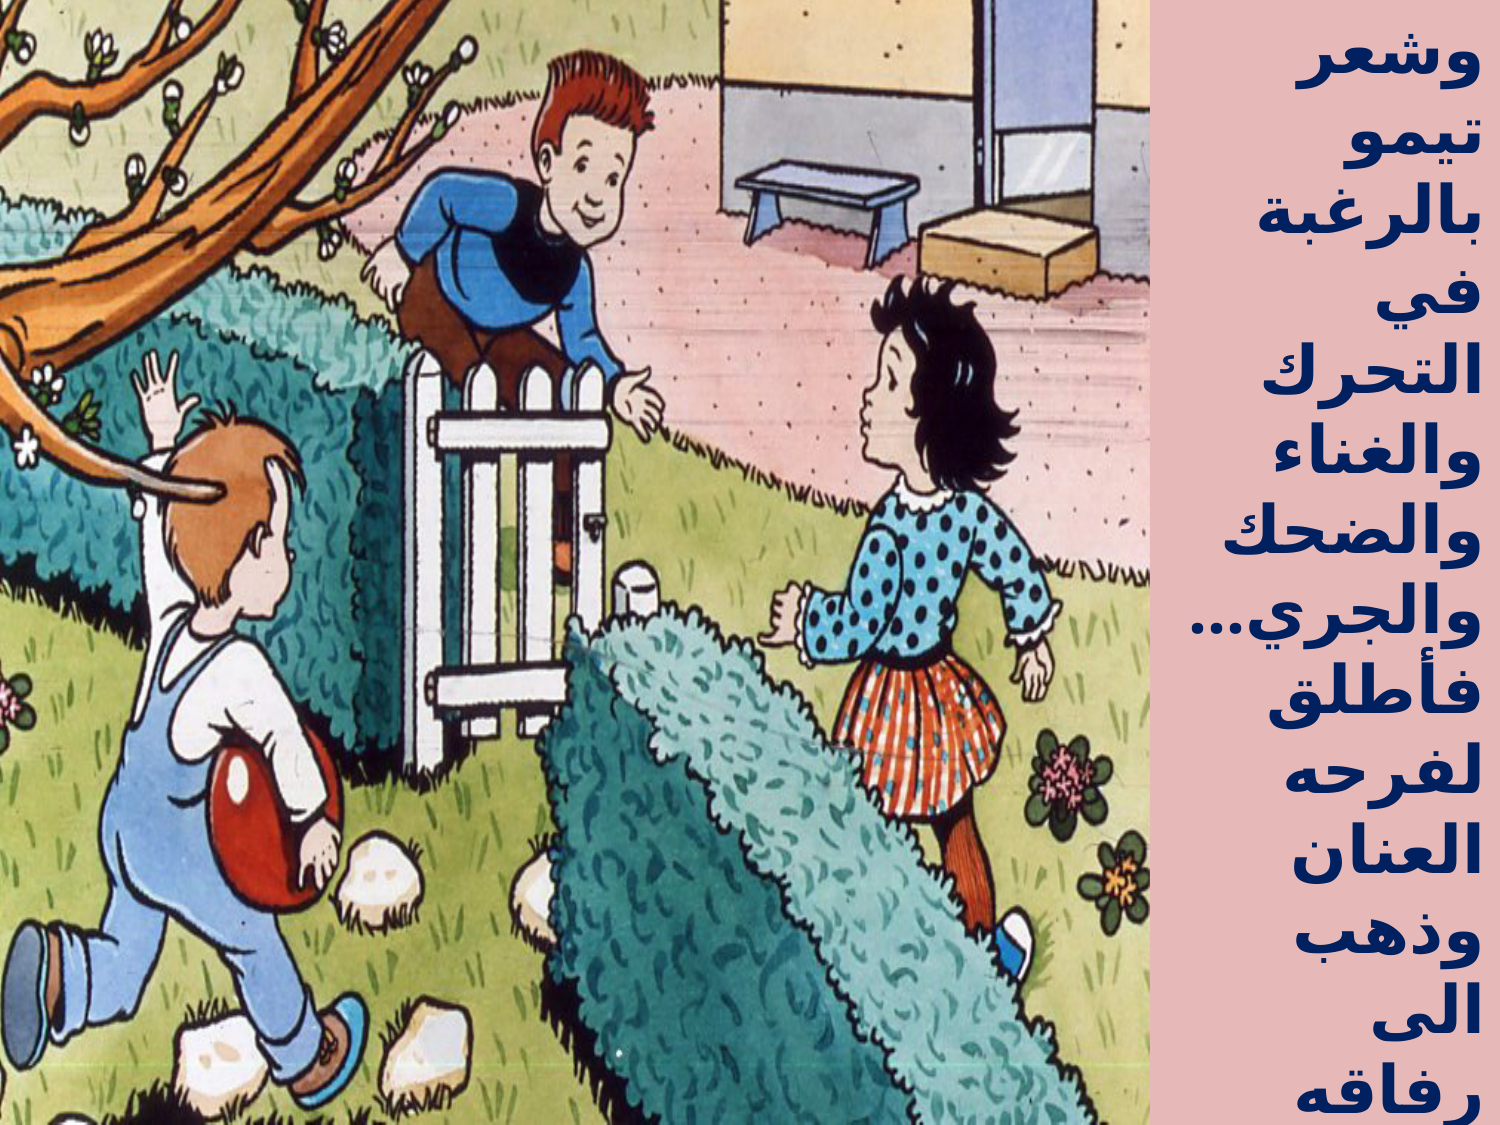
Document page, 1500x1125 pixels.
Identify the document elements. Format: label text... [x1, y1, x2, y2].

picture [0, 0, 1151, 1125]
text_box وشعر تيمو بالرغبة في التحرك والغناء والضحك والجري... فأطلق لفرحه العنان وذهب الى رفاقه يشاركهم سعادته رفاقه الموجودين في الطرف الآخر من السياج [1152, 0, 1500, 1125]
